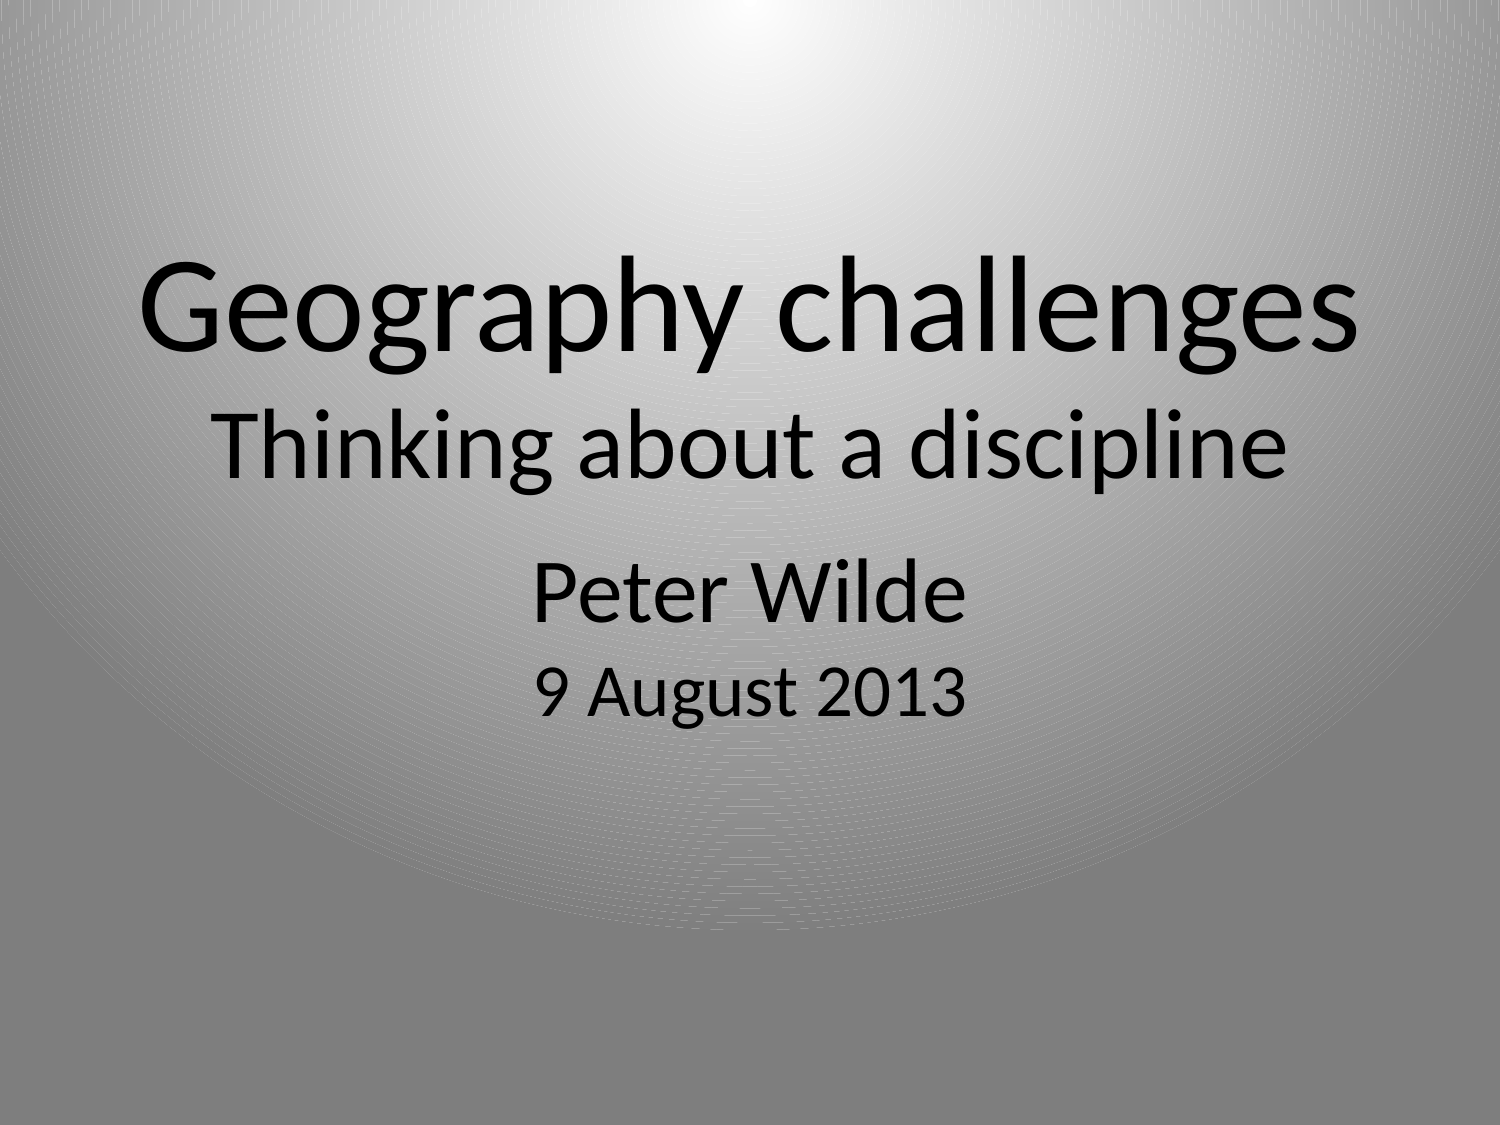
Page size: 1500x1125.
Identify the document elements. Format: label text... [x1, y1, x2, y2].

title Geography challenges Thinking about a discipline Peter Wilde 9 August 2013 [0, 0, 1500, 1125]
